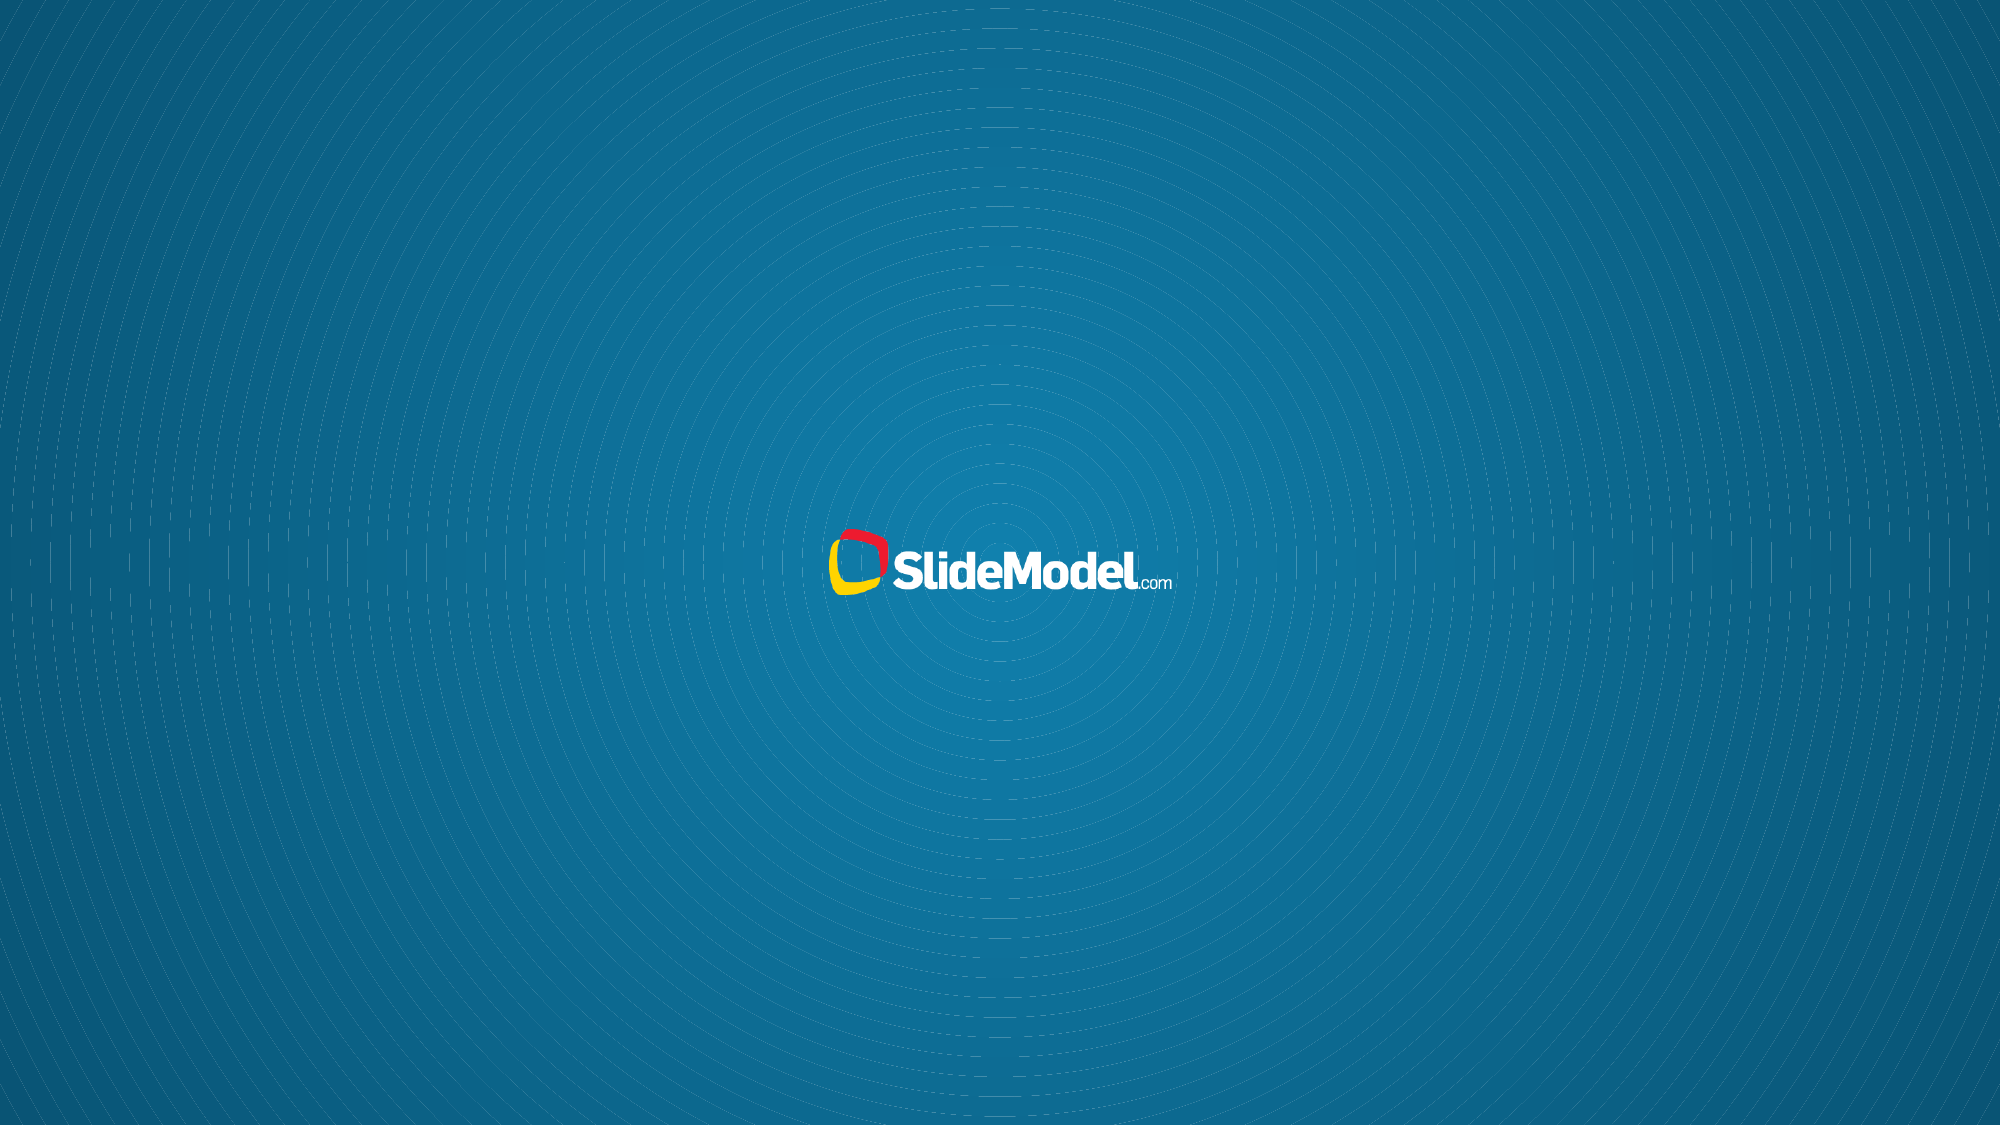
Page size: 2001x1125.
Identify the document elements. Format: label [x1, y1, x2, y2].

picture [828, 529, 1172, 595]
